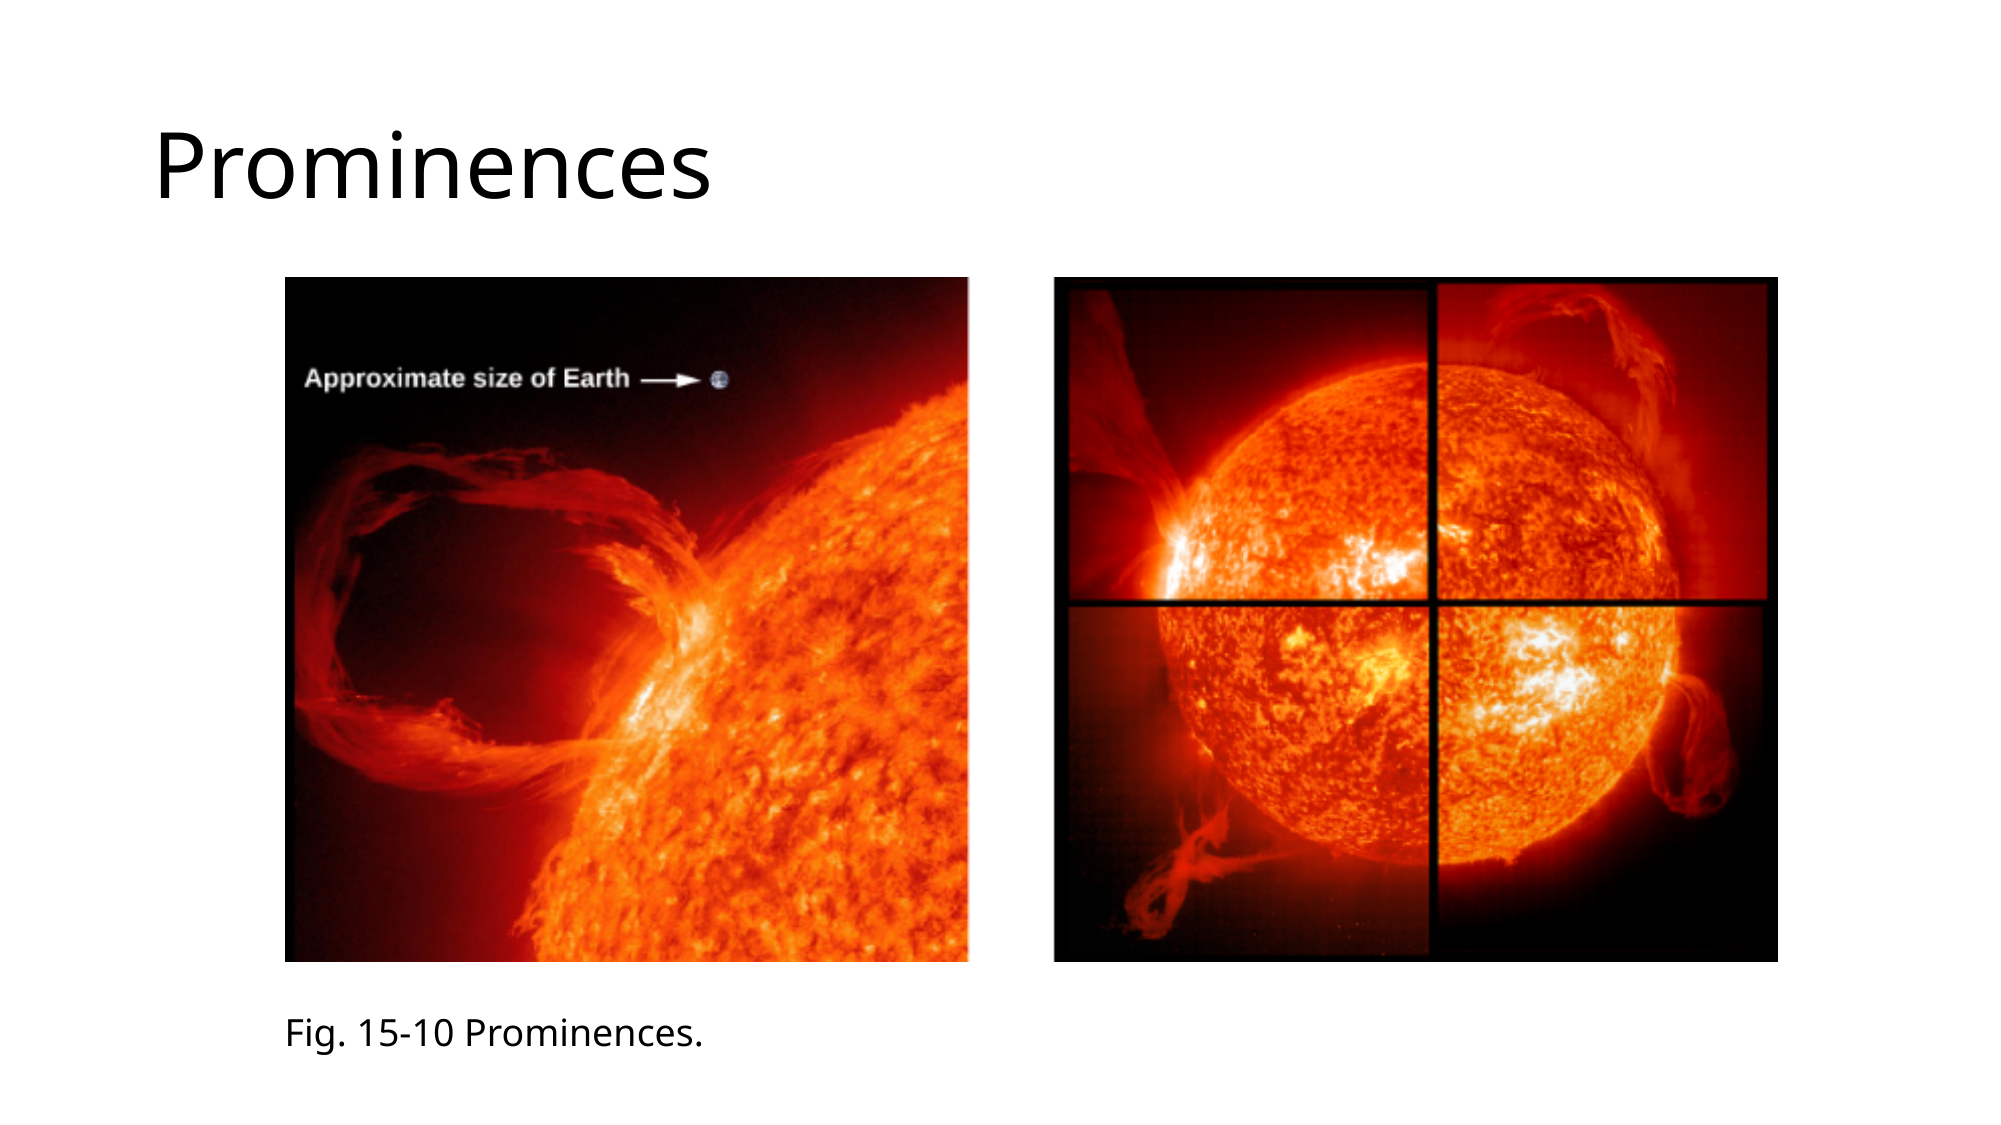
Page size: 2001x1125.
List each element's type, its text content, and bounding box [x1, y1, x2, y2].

text_box Fig. 15-10 Prominences. [269, 1001, 729, 1062]
title Prominences [137, 59, 1863, 278]
picture [284, 276, 1778, 963]
